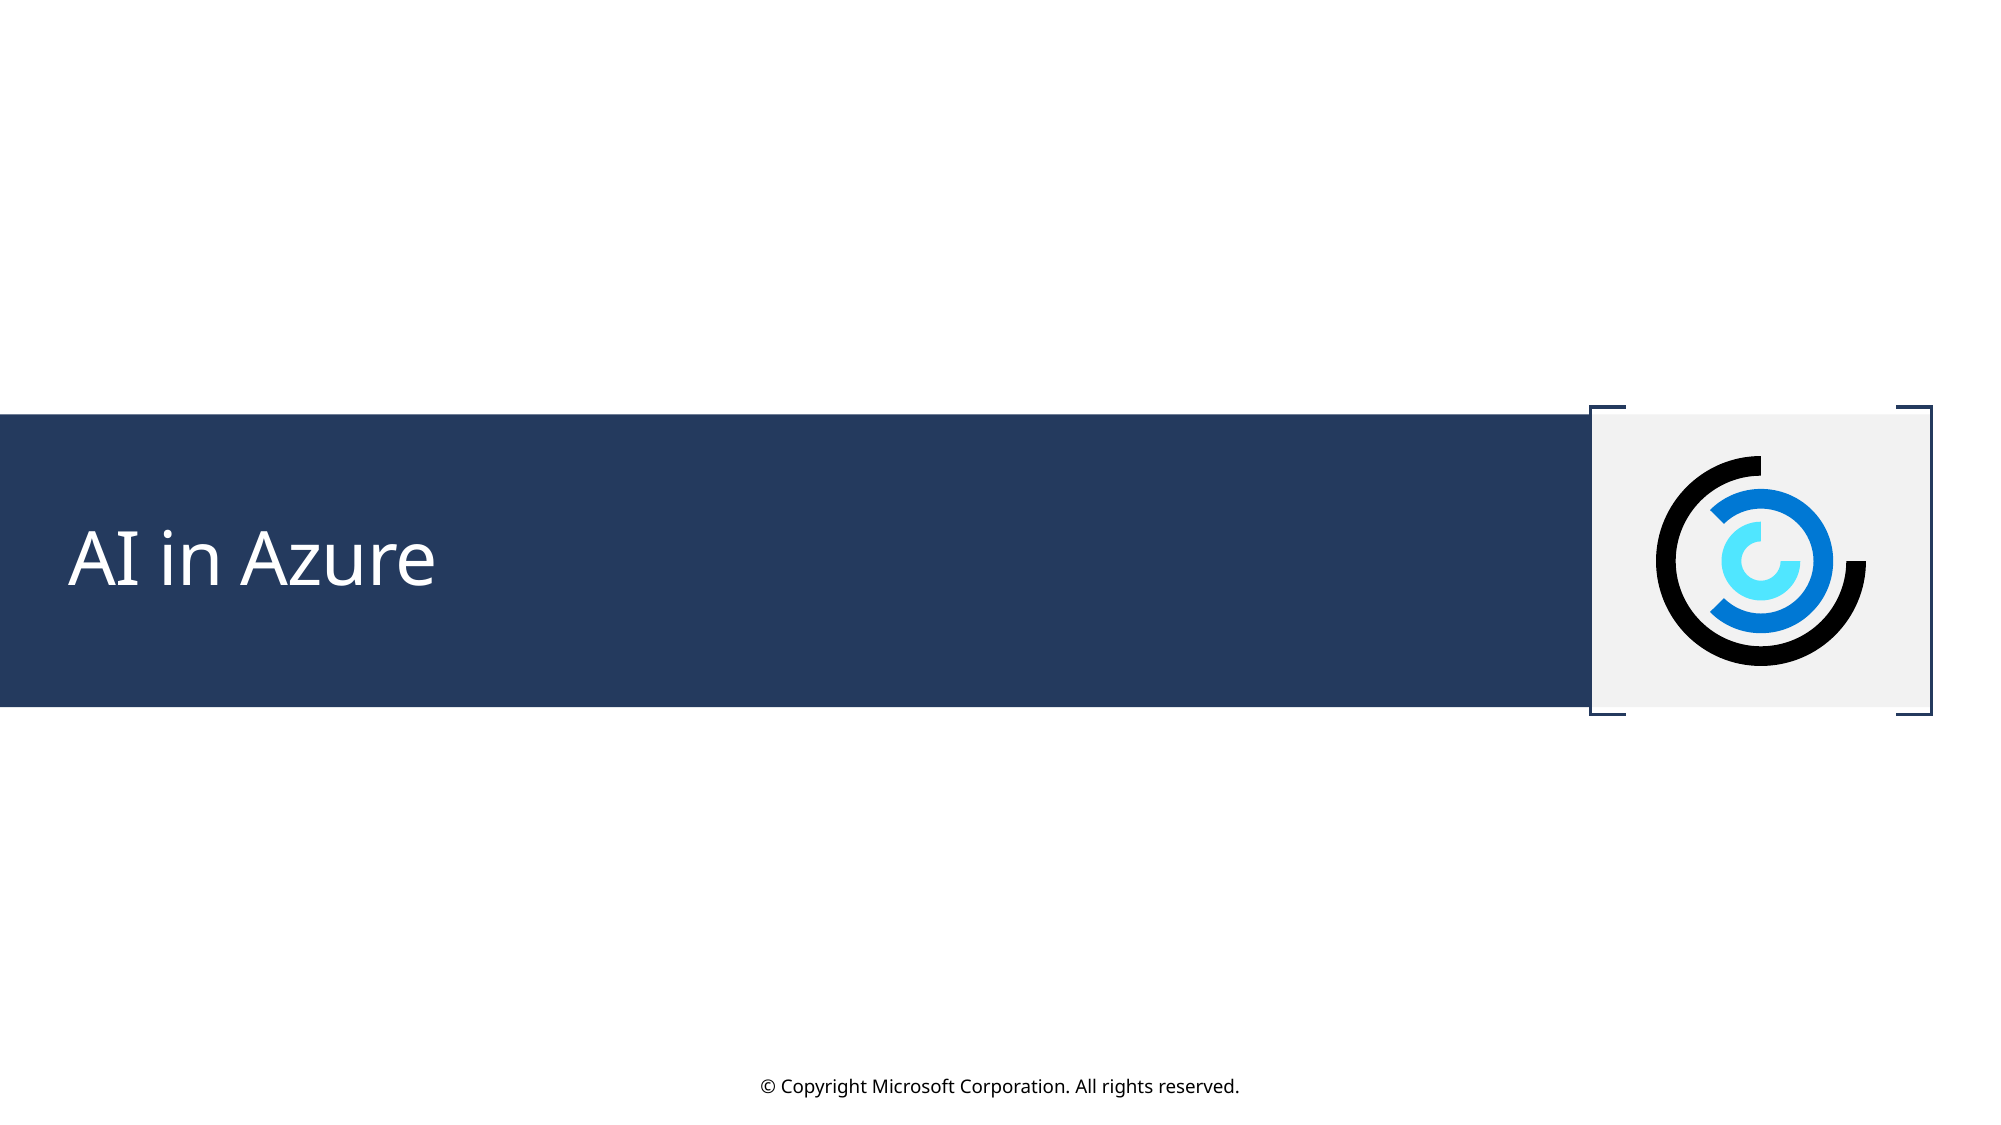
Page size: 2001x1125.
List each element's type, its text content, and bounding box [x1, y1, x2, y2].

picture [1655, 455, 1867, 667]
title AI in Azure [68, 414, 1577, 708]
